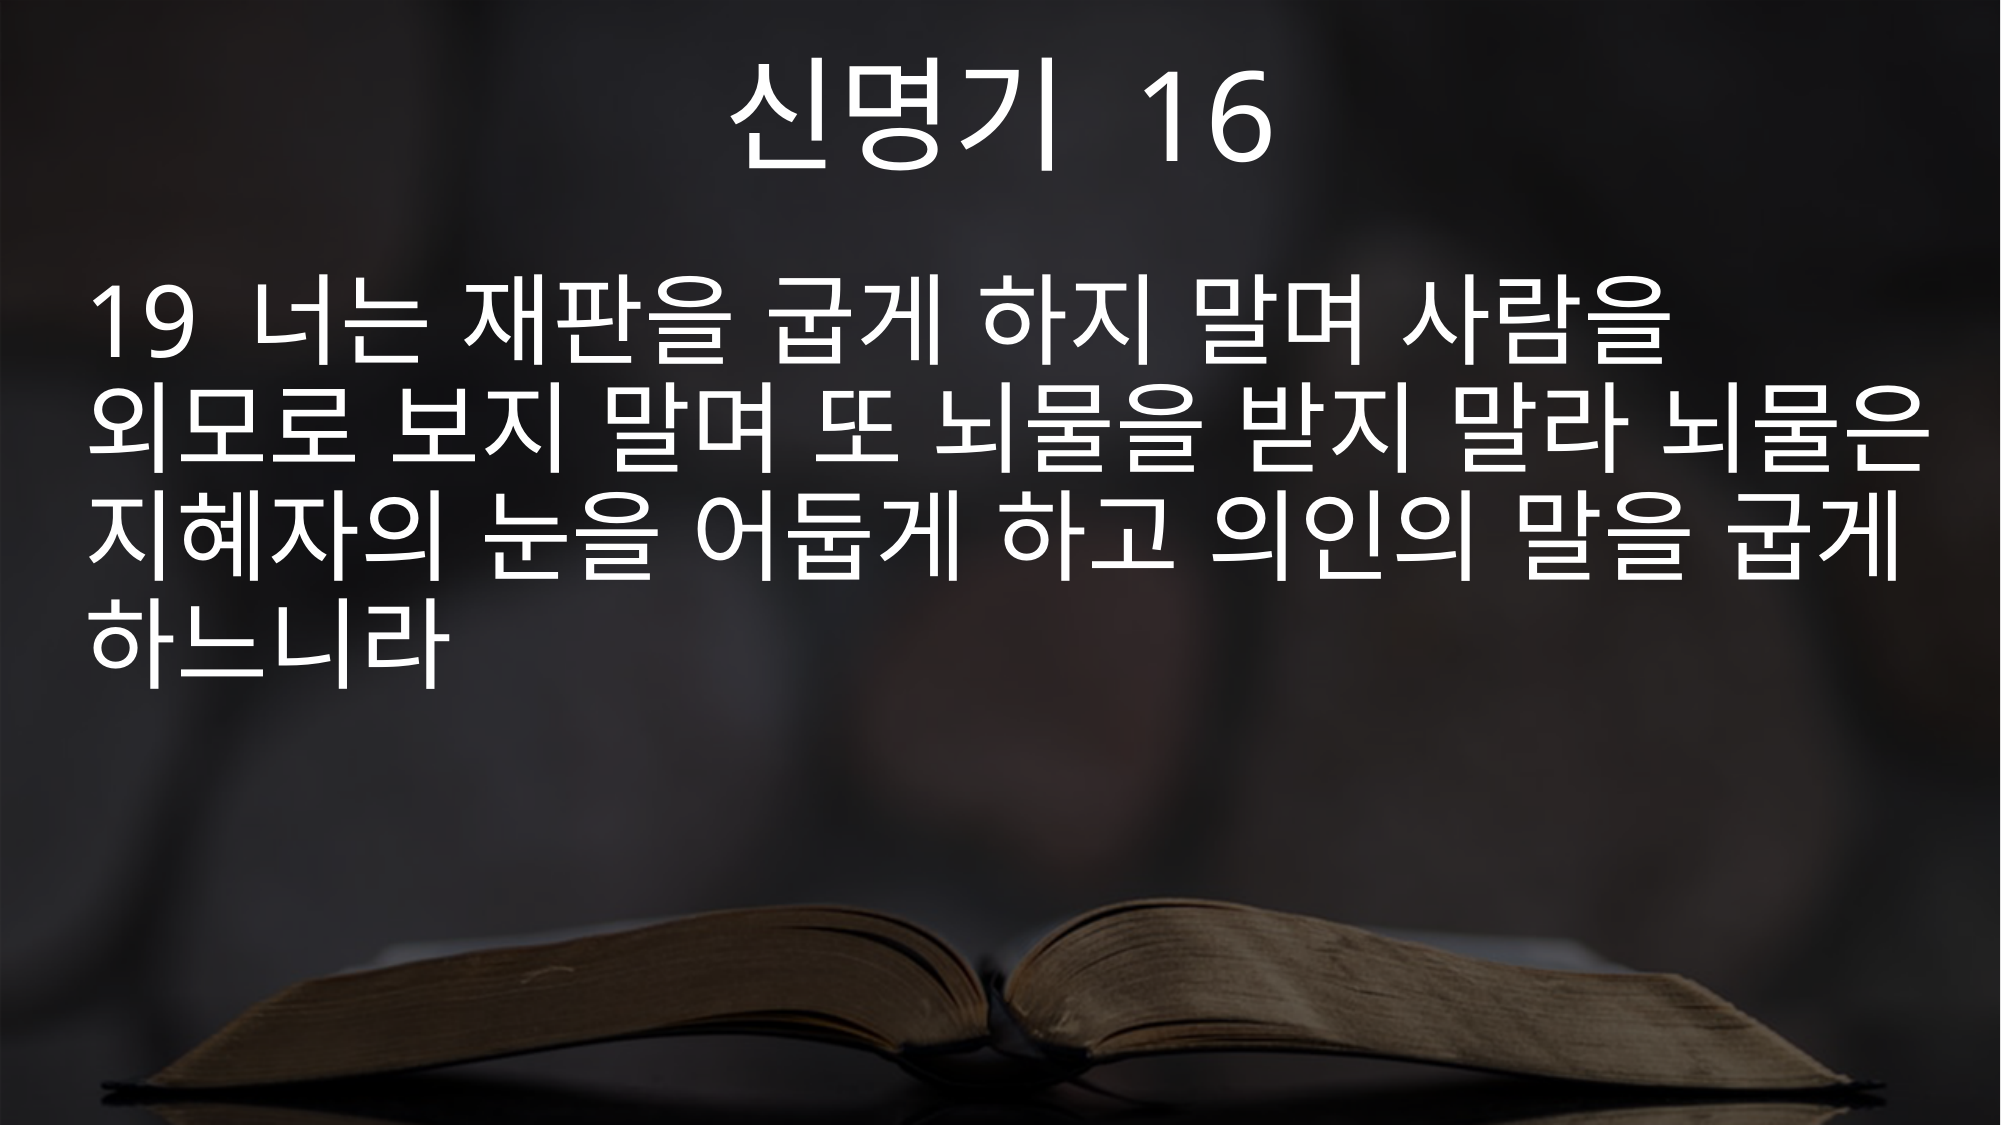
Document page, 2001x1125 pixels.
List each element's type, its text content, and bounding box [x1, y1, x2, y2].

picture [0, 0, 2001, 1125]
list 19 너는 재판을 굽게 하지 말며 사람을 외모로 보지 말며 또 뇌물을 받지 말라 뇌물은 지혜자의 눈을 어둡게 하고 의인의 말을 굽게 하느니라 [69, 263, 1953, 423]
footer 신명기 16 [0, 32, 2000, 192]
